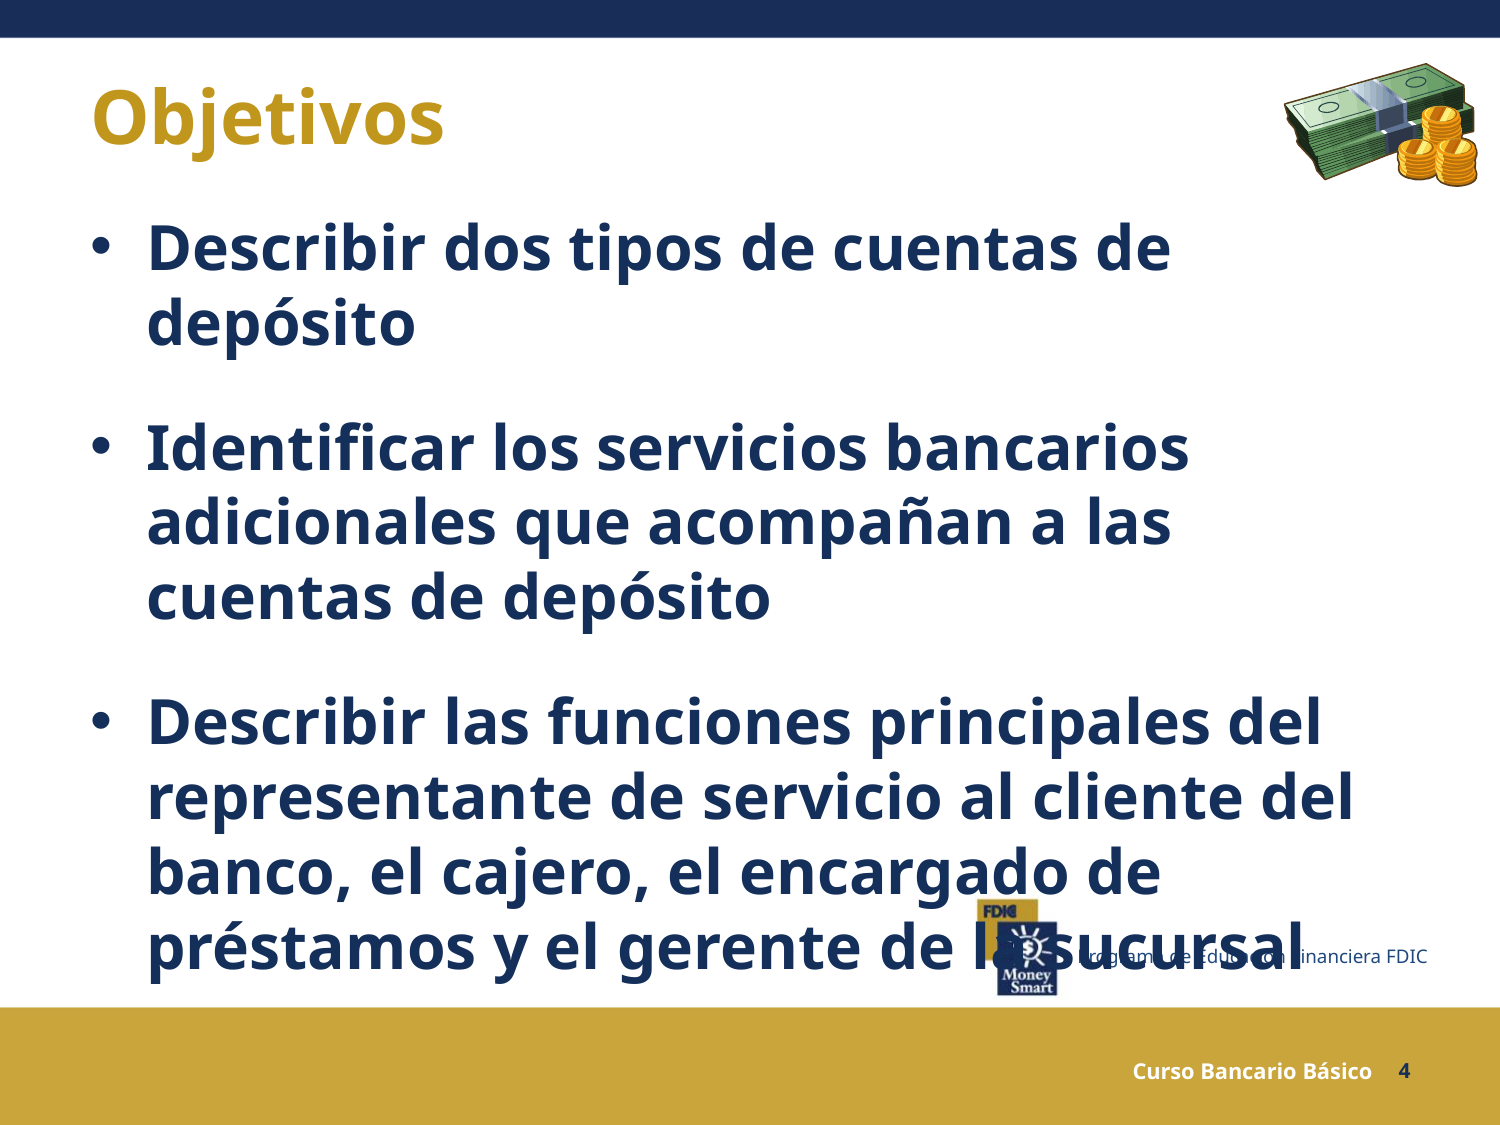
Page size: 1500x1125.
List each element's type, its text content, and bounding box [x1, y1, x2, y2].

picture [0, 0, 1500, 1125]
list Describir dos tipos de cuentas de depósito Identificar los servicios bancarios adicionales que acompañan a las cuentas de depósito Describir las funciones principales del representante de servicio al cliente del banco, el cajero, el encargado de préstamos y el gerente de la sucursal [74, 199, 1451, 901]
title Objetivos [74, 62, 1280, 163]
